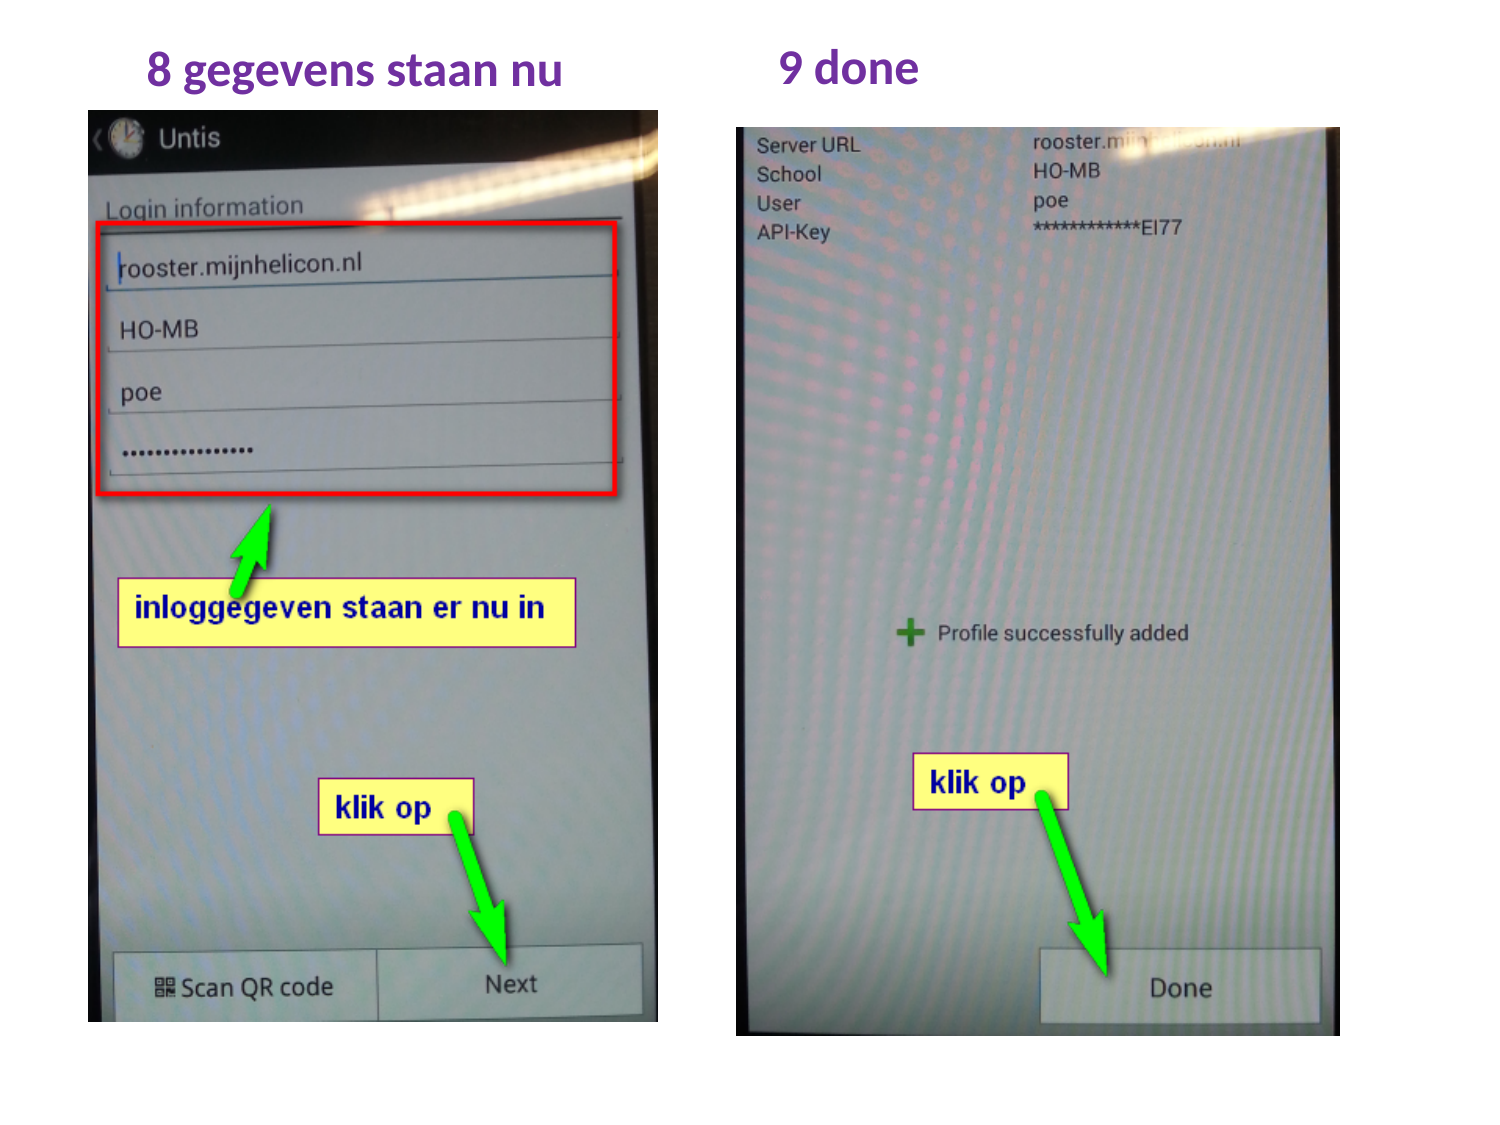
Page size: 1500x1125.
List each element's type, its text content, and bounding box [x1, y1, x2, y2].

text_box 9 done [762, 27, 935, 103]
picture [88, 110, 658, 1022]
text_box 8 gegevens staan nu [131, 28, 579, 104]
picture [736, 127, 1340, 1036]
